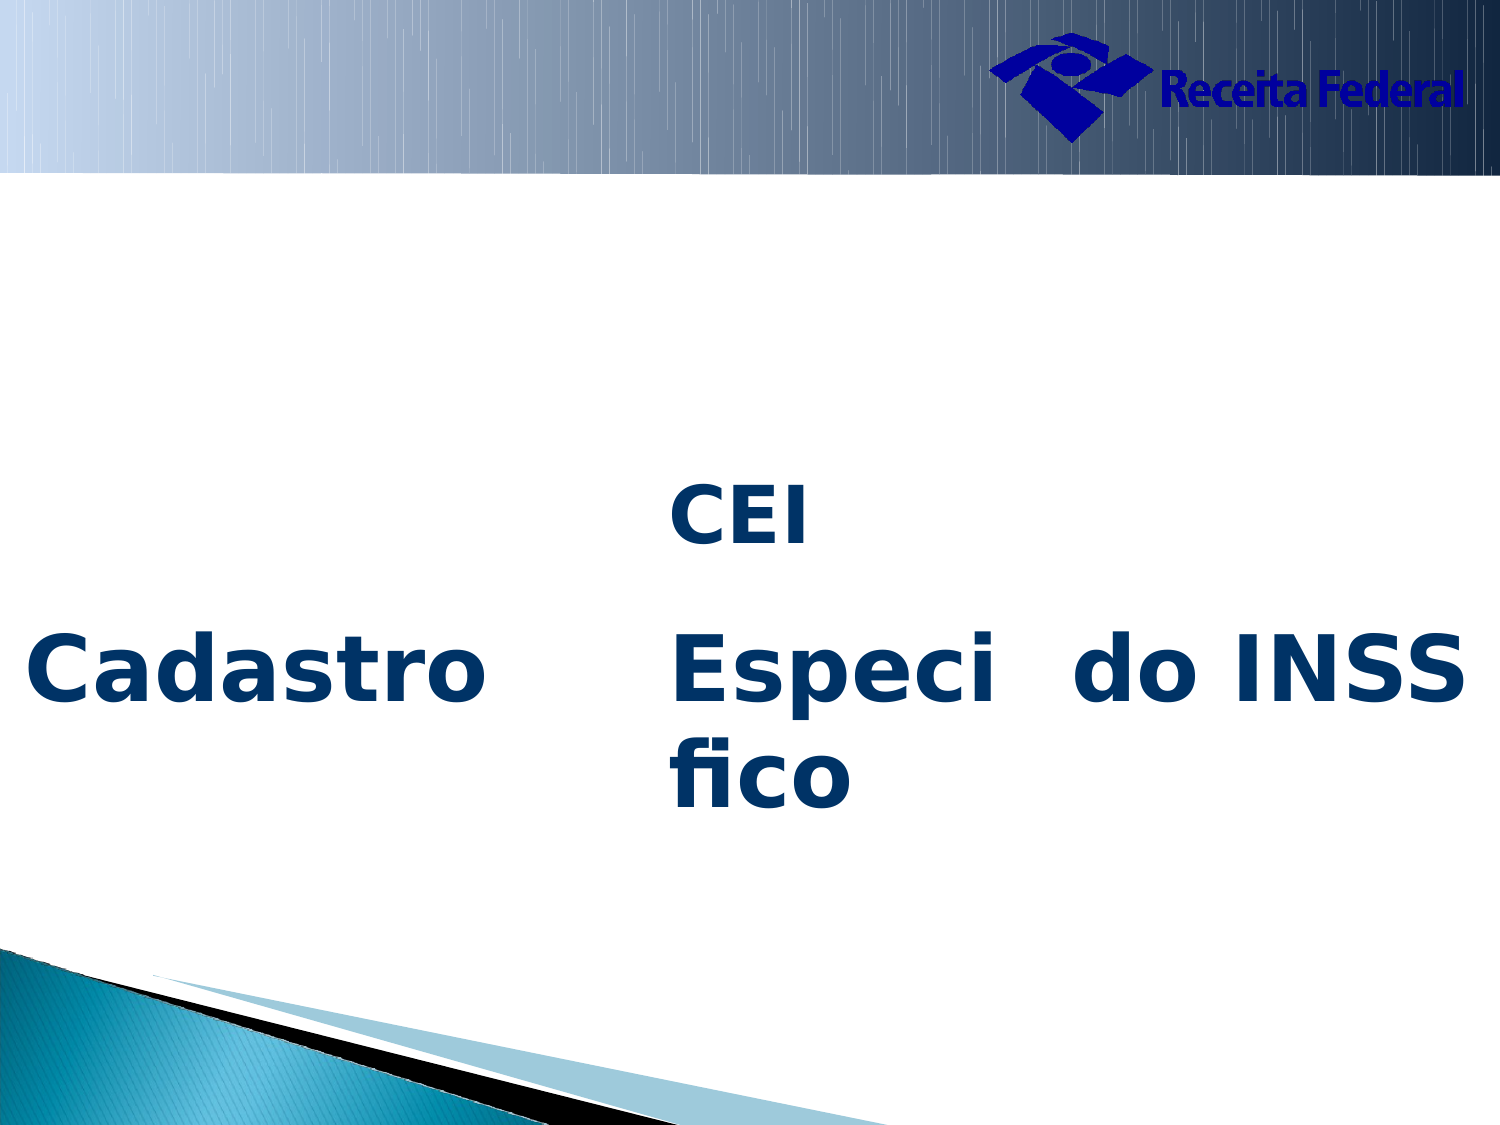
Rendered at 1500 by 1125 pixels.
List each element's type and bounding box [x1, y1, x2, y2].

text_box [1229, 623, 1491, 720]
text_box [0, 0, 1500, 176]
text_box [0, 947, 888, 1125]
text_box [22, 623, 504, 720]
text_box [517, 475, 1056, 720]
text_box [1069, 623, 1216, 720]
